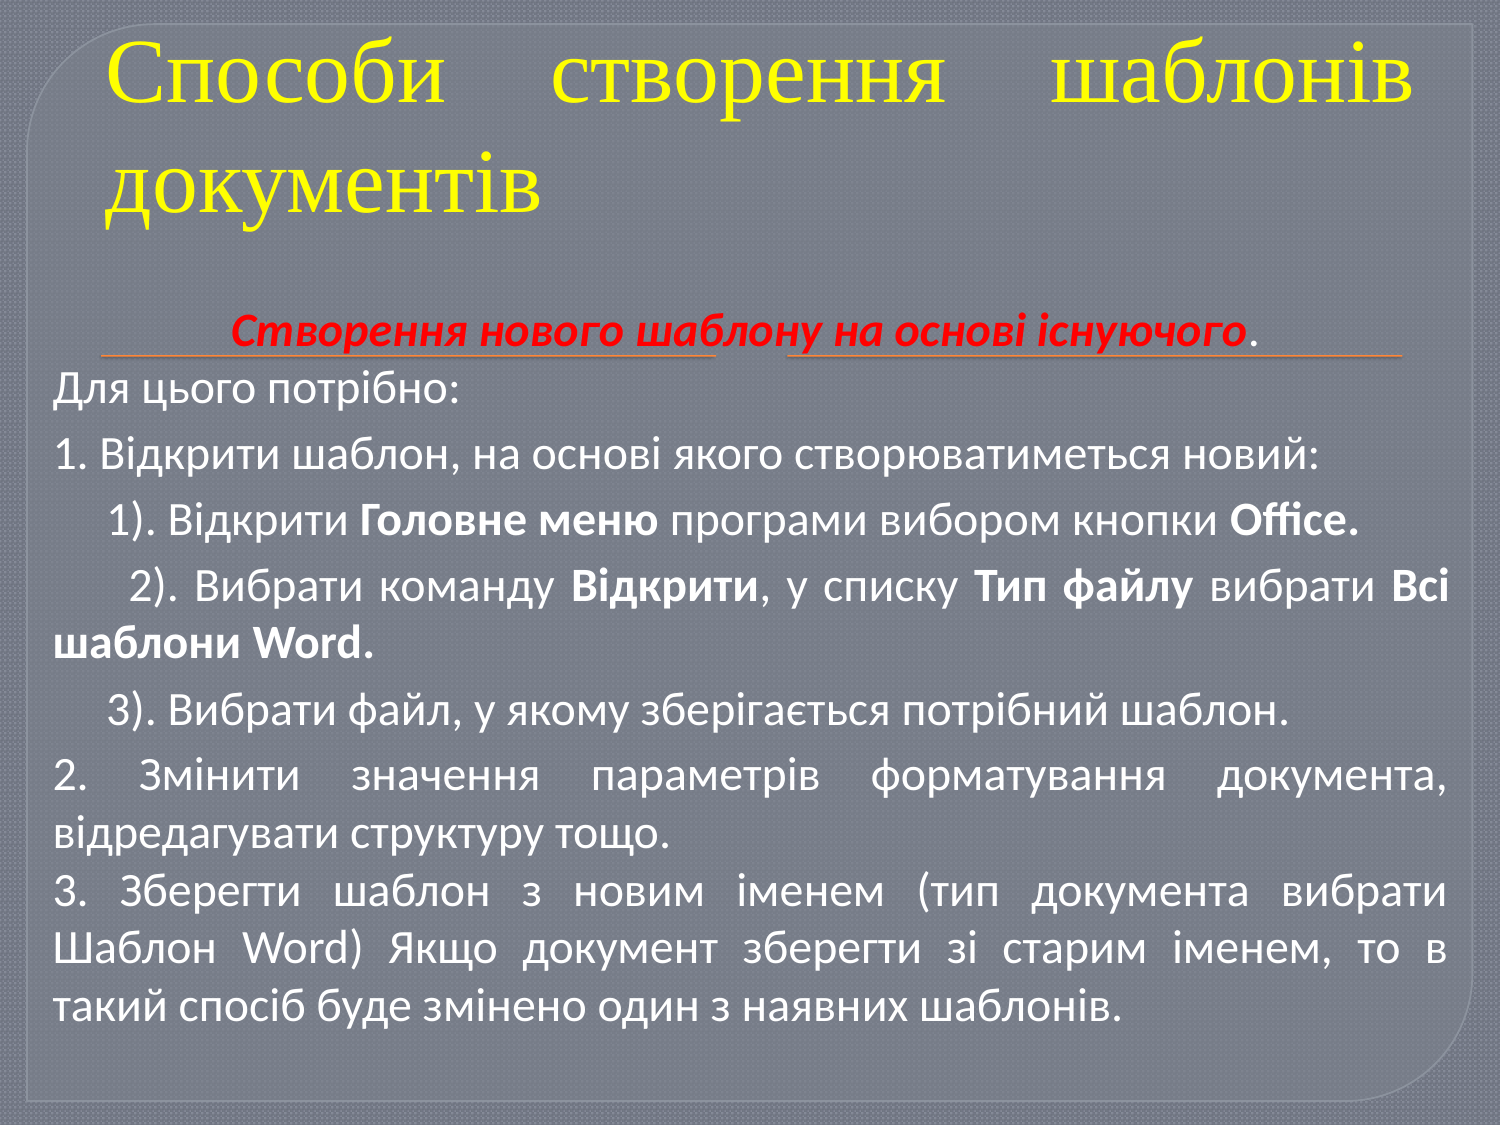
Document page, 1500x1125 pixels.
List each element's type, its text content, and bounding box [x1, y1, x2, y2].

list Створення нового шаблону на основі існуючого. Для цього потрібно: 1. Відкрити шаблон, на основі якого створюватиметься новий: 1). Відкрити Головне меню програми вибором кнопки Office. 2). Вибрати команду Відкрити, у списку Тип файлу вибрати Всі шаблони Word. 3). Вибрати файл, у якому зберігається потрібний шаблон. 2. Змінити значення параметрів форматування документа, відредагувати структуру тощо. 3. Зберегти шаблон з новим іменем (тип документа вибрати Шаблон Word) Якщо документ зберегти зі старим іменем, то в такий спосіб буде змінено один з наявних шаблонів. [23, 290, 1465, 1079]
title Способи створення шаблонів документів [82, 46, 1432, 239]
